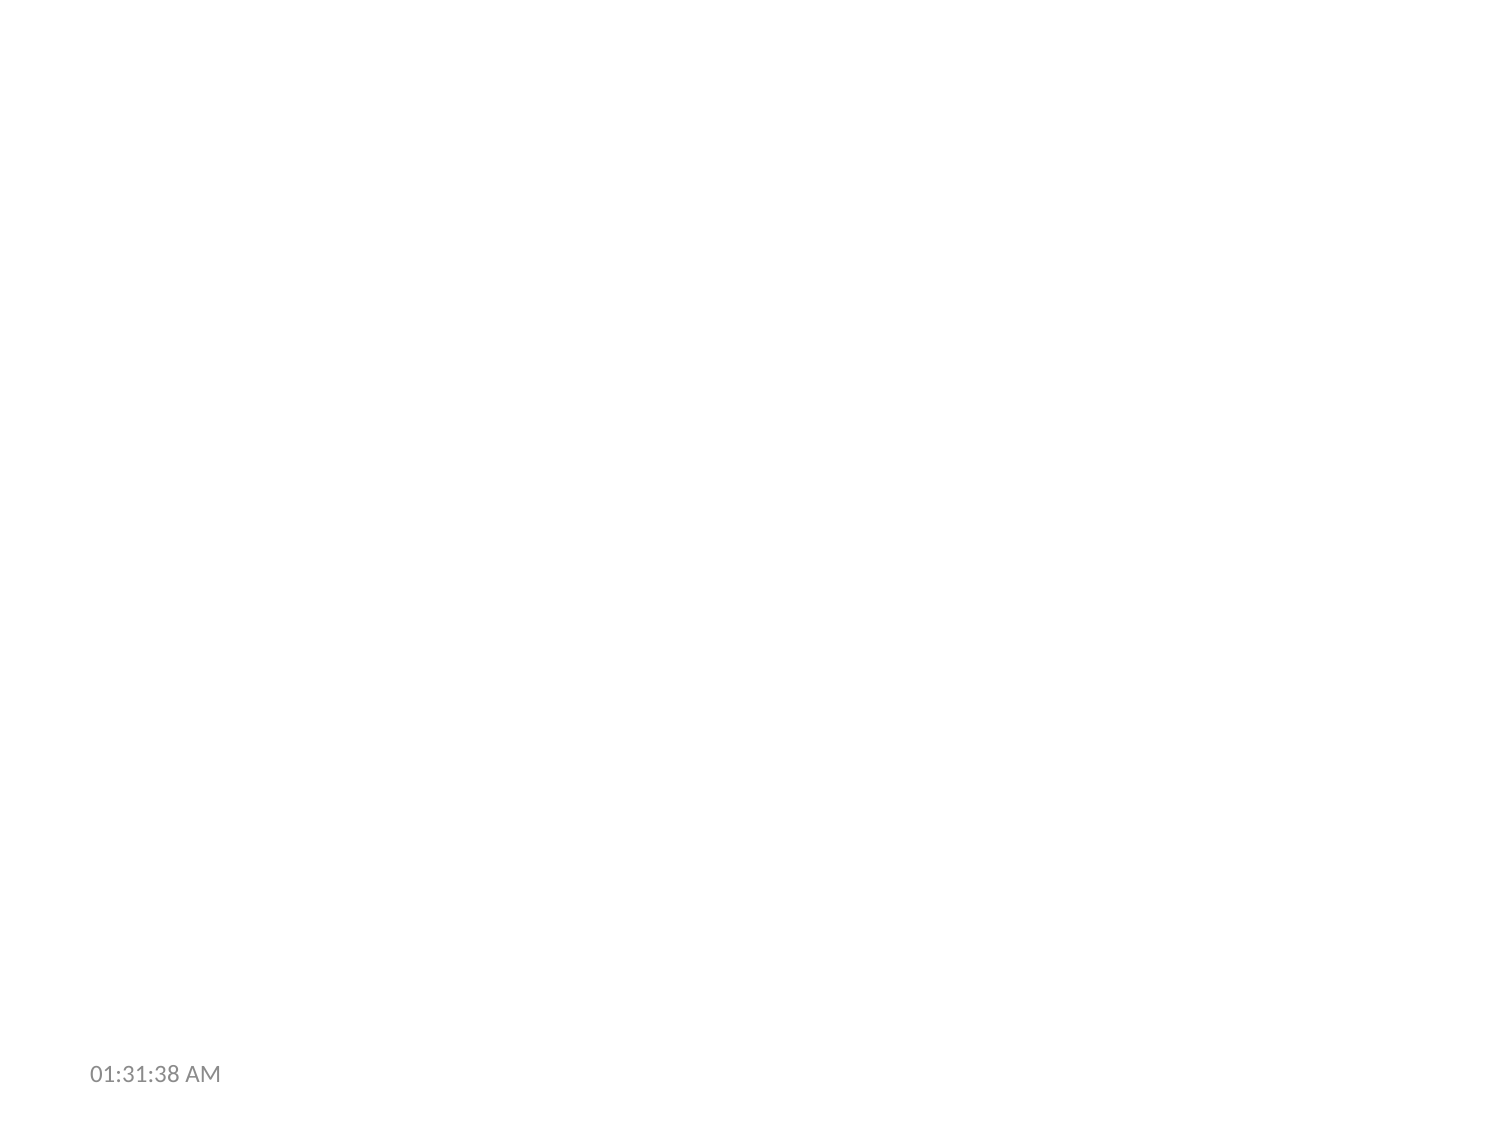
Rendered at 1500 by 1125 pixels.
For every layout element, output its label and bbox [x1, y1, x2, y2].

slide_number [75, 1042, 425, 1103]
